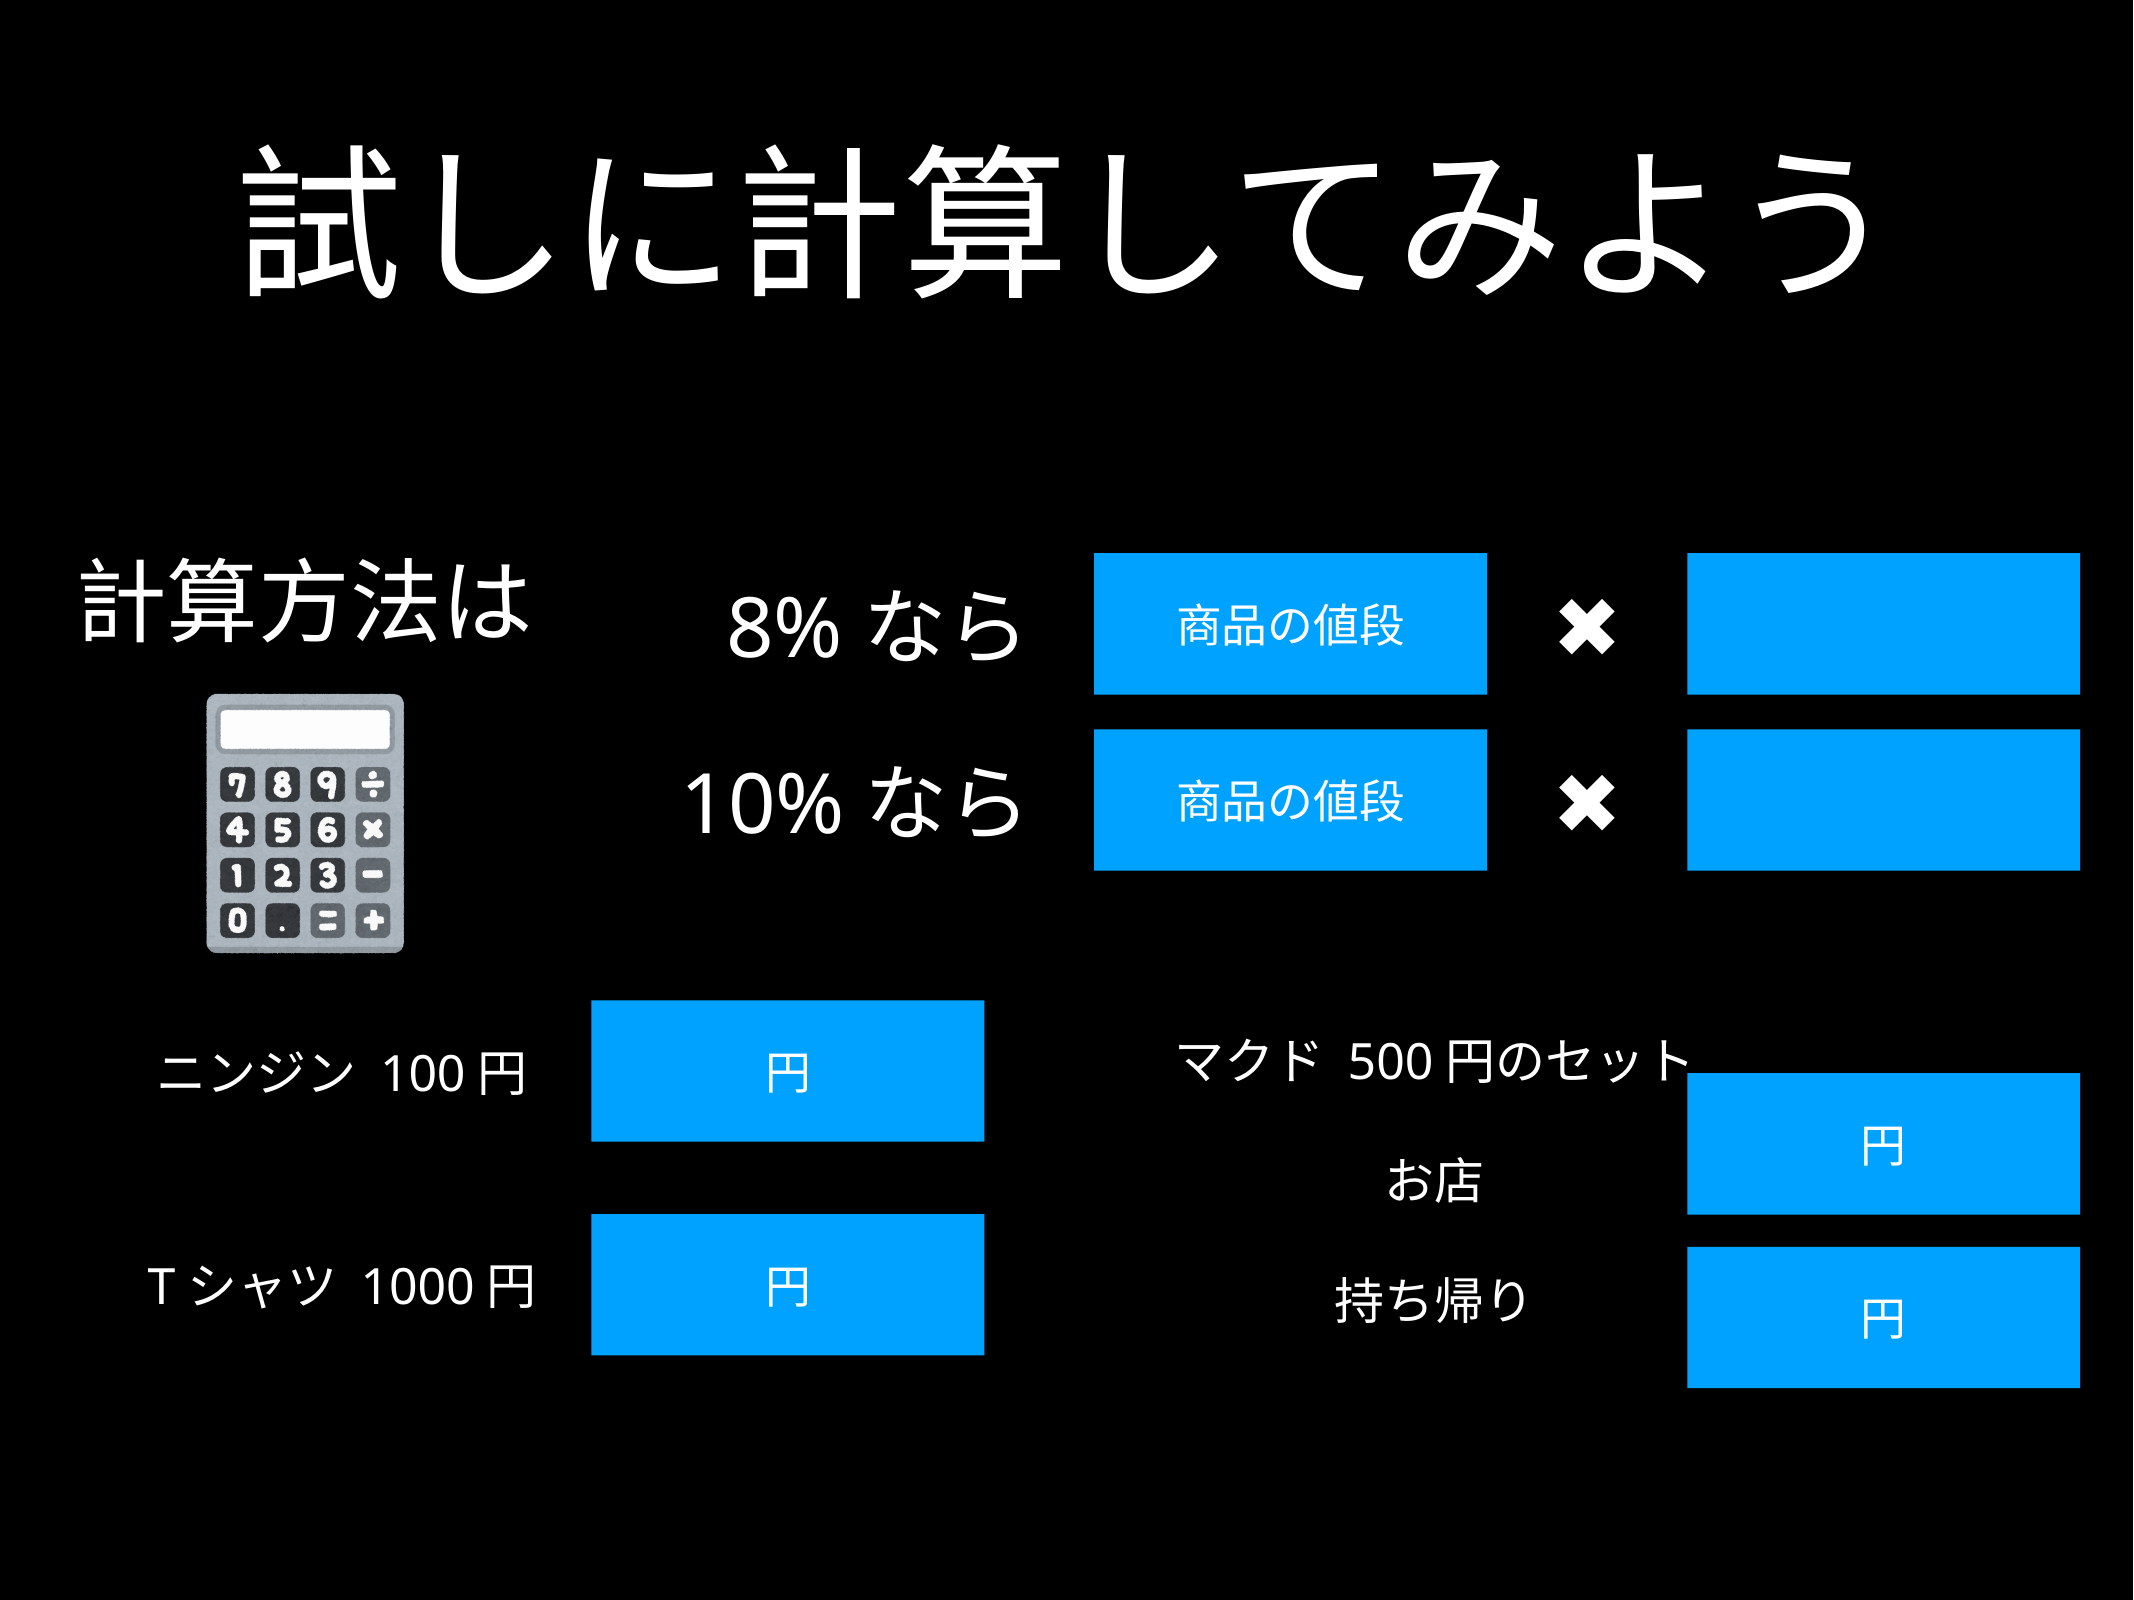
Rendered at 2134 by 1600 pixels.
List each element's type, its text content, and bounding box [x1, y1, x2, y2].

picture [195, 686, 414, 961]
text_box 10%なら [672, 741, 1040, 859]
text_box 円 [1778, 1073, 2081, 1215]
text_box 商品の値段 [1094, 553, 1488, 695]
text_box Tシャツ 1000円 [100, 1246, 584, 1324]
text_box [1687, 729, 2081, 871]
text_box 商品の値段 [1094, 729, 1488, 871]
text_box 計算方法は [66, 535, 543, 663]
text_box [1687, 553, 2081, 695]
text_box ニンジン 100円 [148, 1032, 536, 1110]
text_box 円 [591, 1214, 985, 1356]
text_box ✖︎ [1543, 741, 1631, 859]
title 試しに計算してみよう [155, 41, 1978, 397]
text_box 8%なら [717, 565, 1038, 683]
text_box 円 [591, 1000, 985, 1142]
text_box 円 [1687, 1246, 2081, 1389]
text_box マクド 500円のセット お店 持ち帰り [1092, 1020, 1778, 1338]
text_box ✖︎ [1543, 565, 1631, 683]
